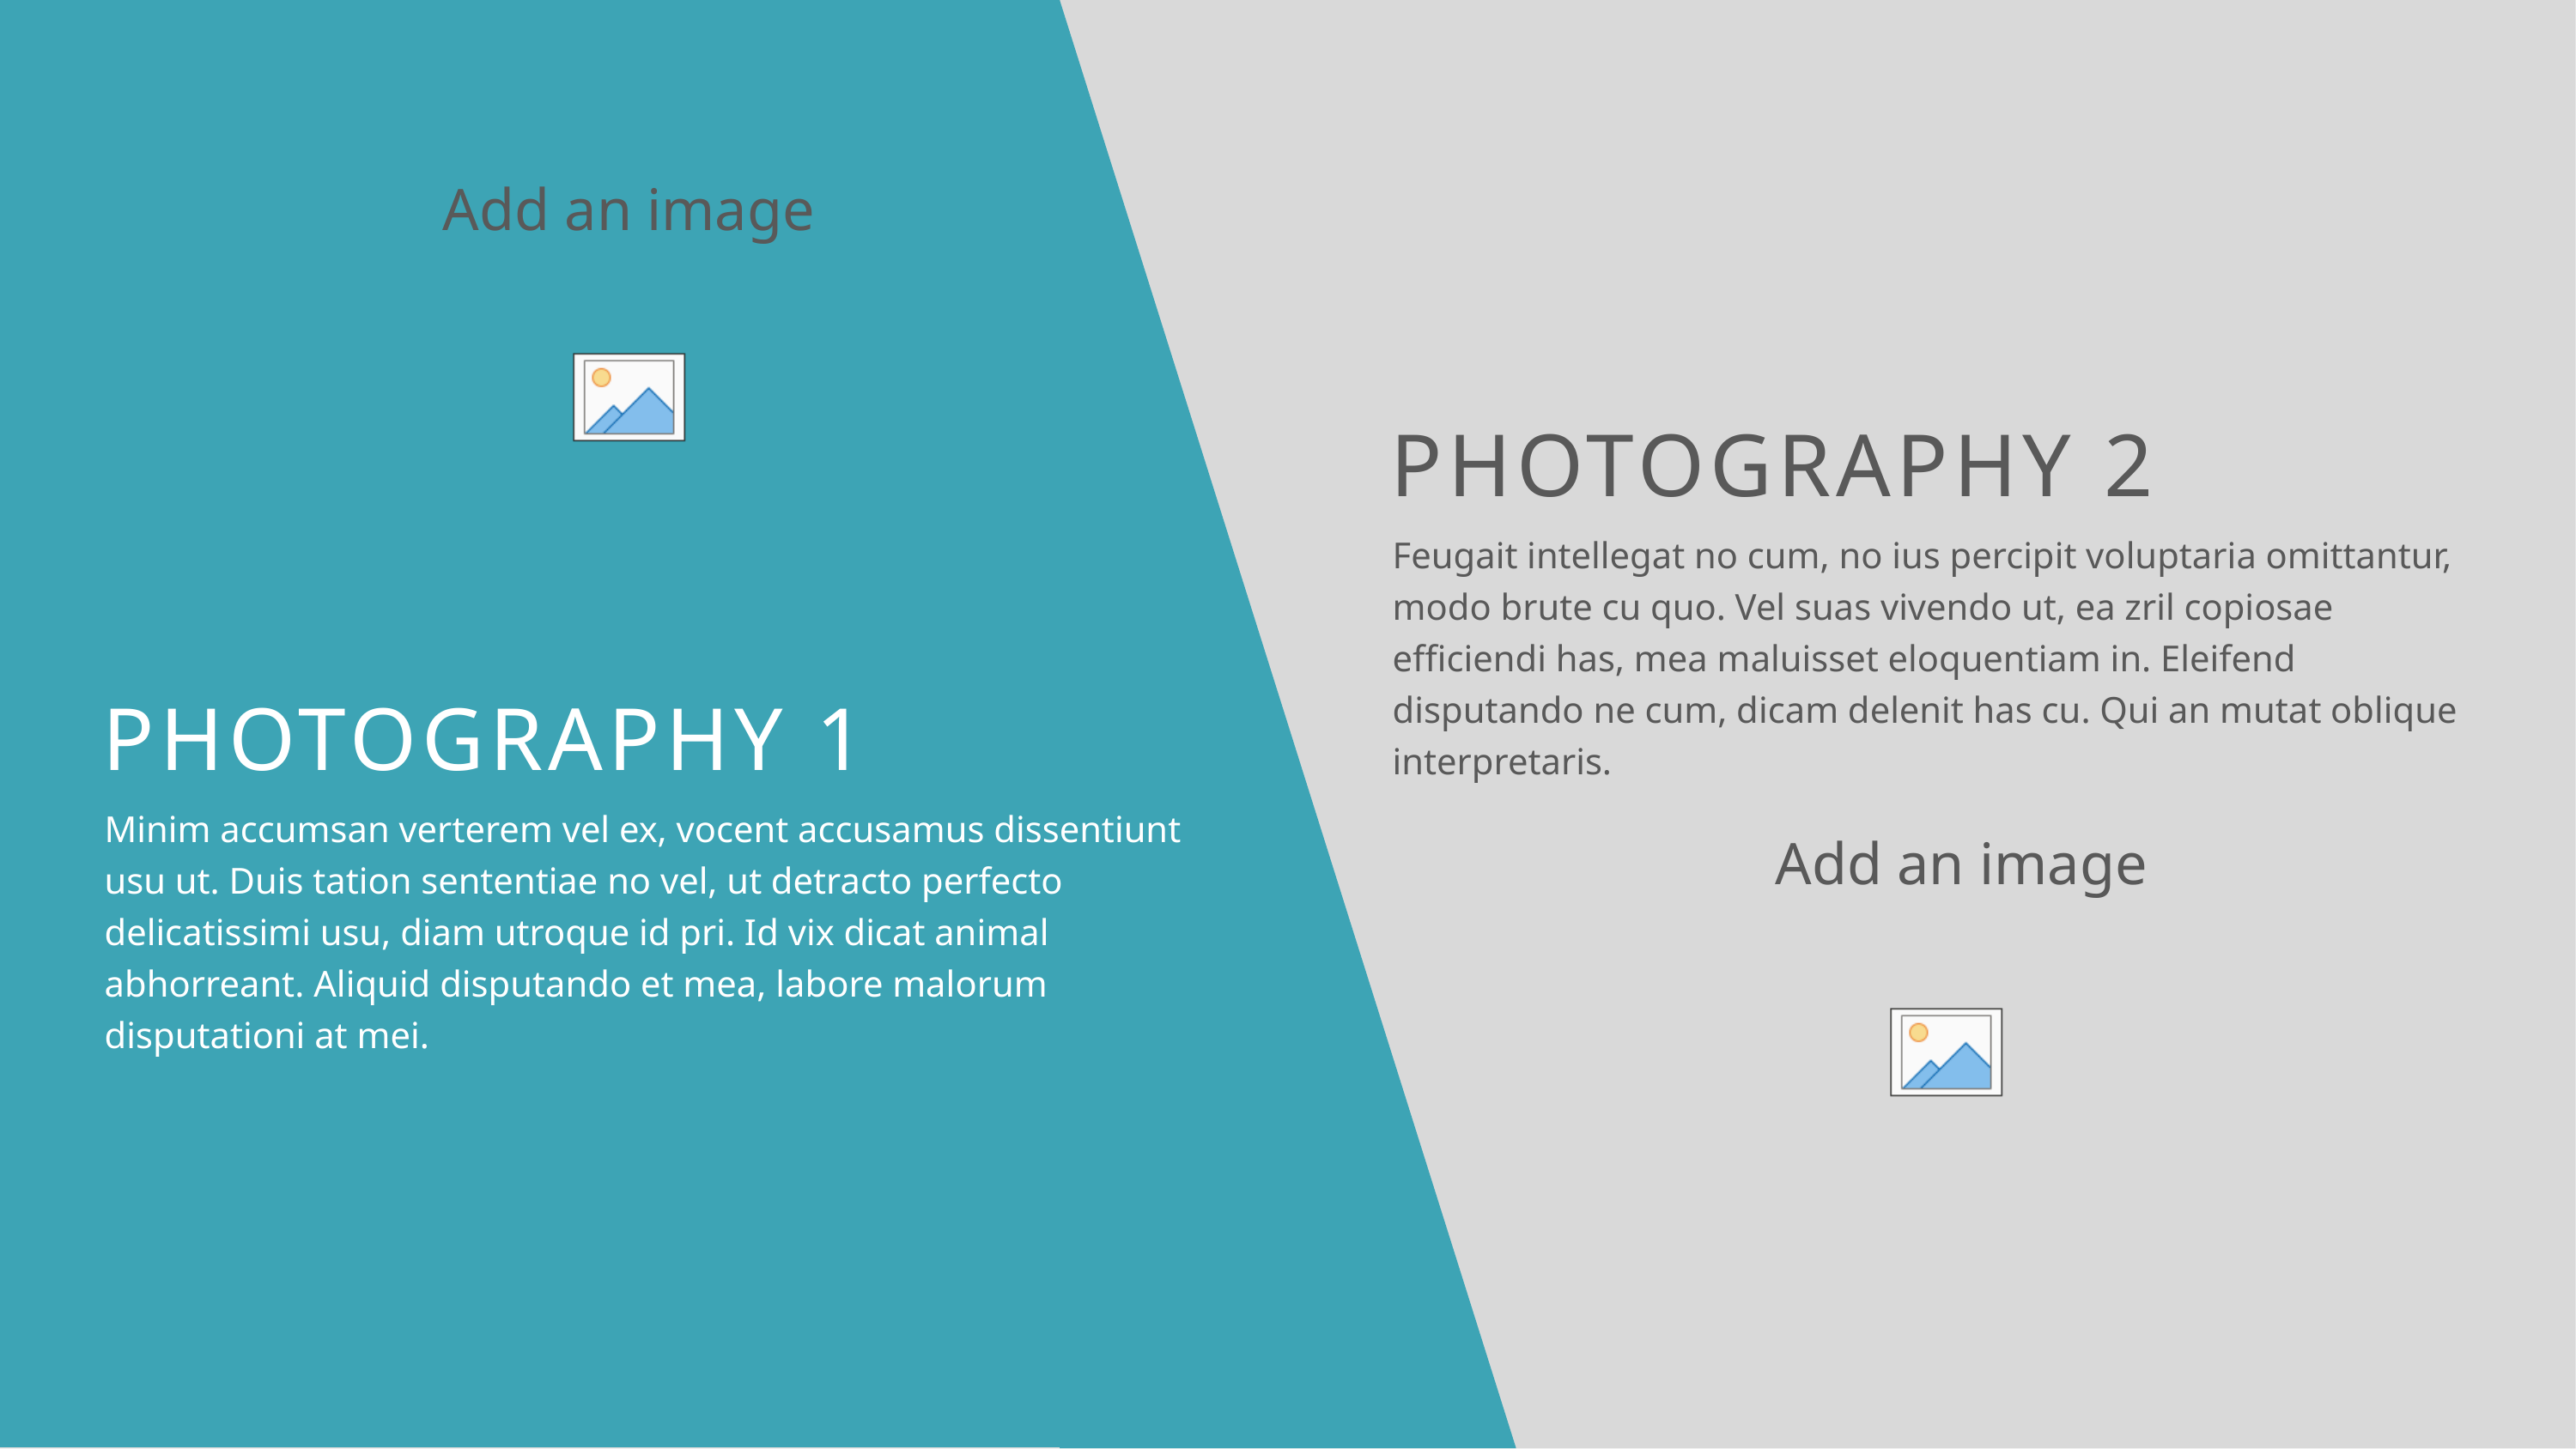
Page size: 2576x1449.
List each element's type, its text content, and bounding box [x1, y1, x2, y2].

list Feugait intellegat no cum, no ius percipit voluptaria omittantur, modo brute cu quo. Vel suas vivendo ut, ea zril copiosae efficiendi has, mea maluisset eloquentiam in. Eleifend disputando ne cum, dicam delenit has cu. Qui an mutat oblique interpretaris. [1379, 518, 2496, 771]
list Minim accumsan verterem vel ex, vocent accusamus dissentiunt usu ut. Duis tation sententiae no vel, ut detracto perfecto delicatissimi usu, diam utroque id pri. Id vix dicat animal abhorreant. Aliquid disputando et mea, labore malorum disputationi at mei. [91, 791, 1208, 1045]
list PHOTOGRAPHY 2 [1377, 373, 2494, 521]
list PHOTOGRAPHY 1 [89, 647, 1206, 795]
picture [1317, 820, 2576, 1284]
picture [0, 166, 1259, 629]
